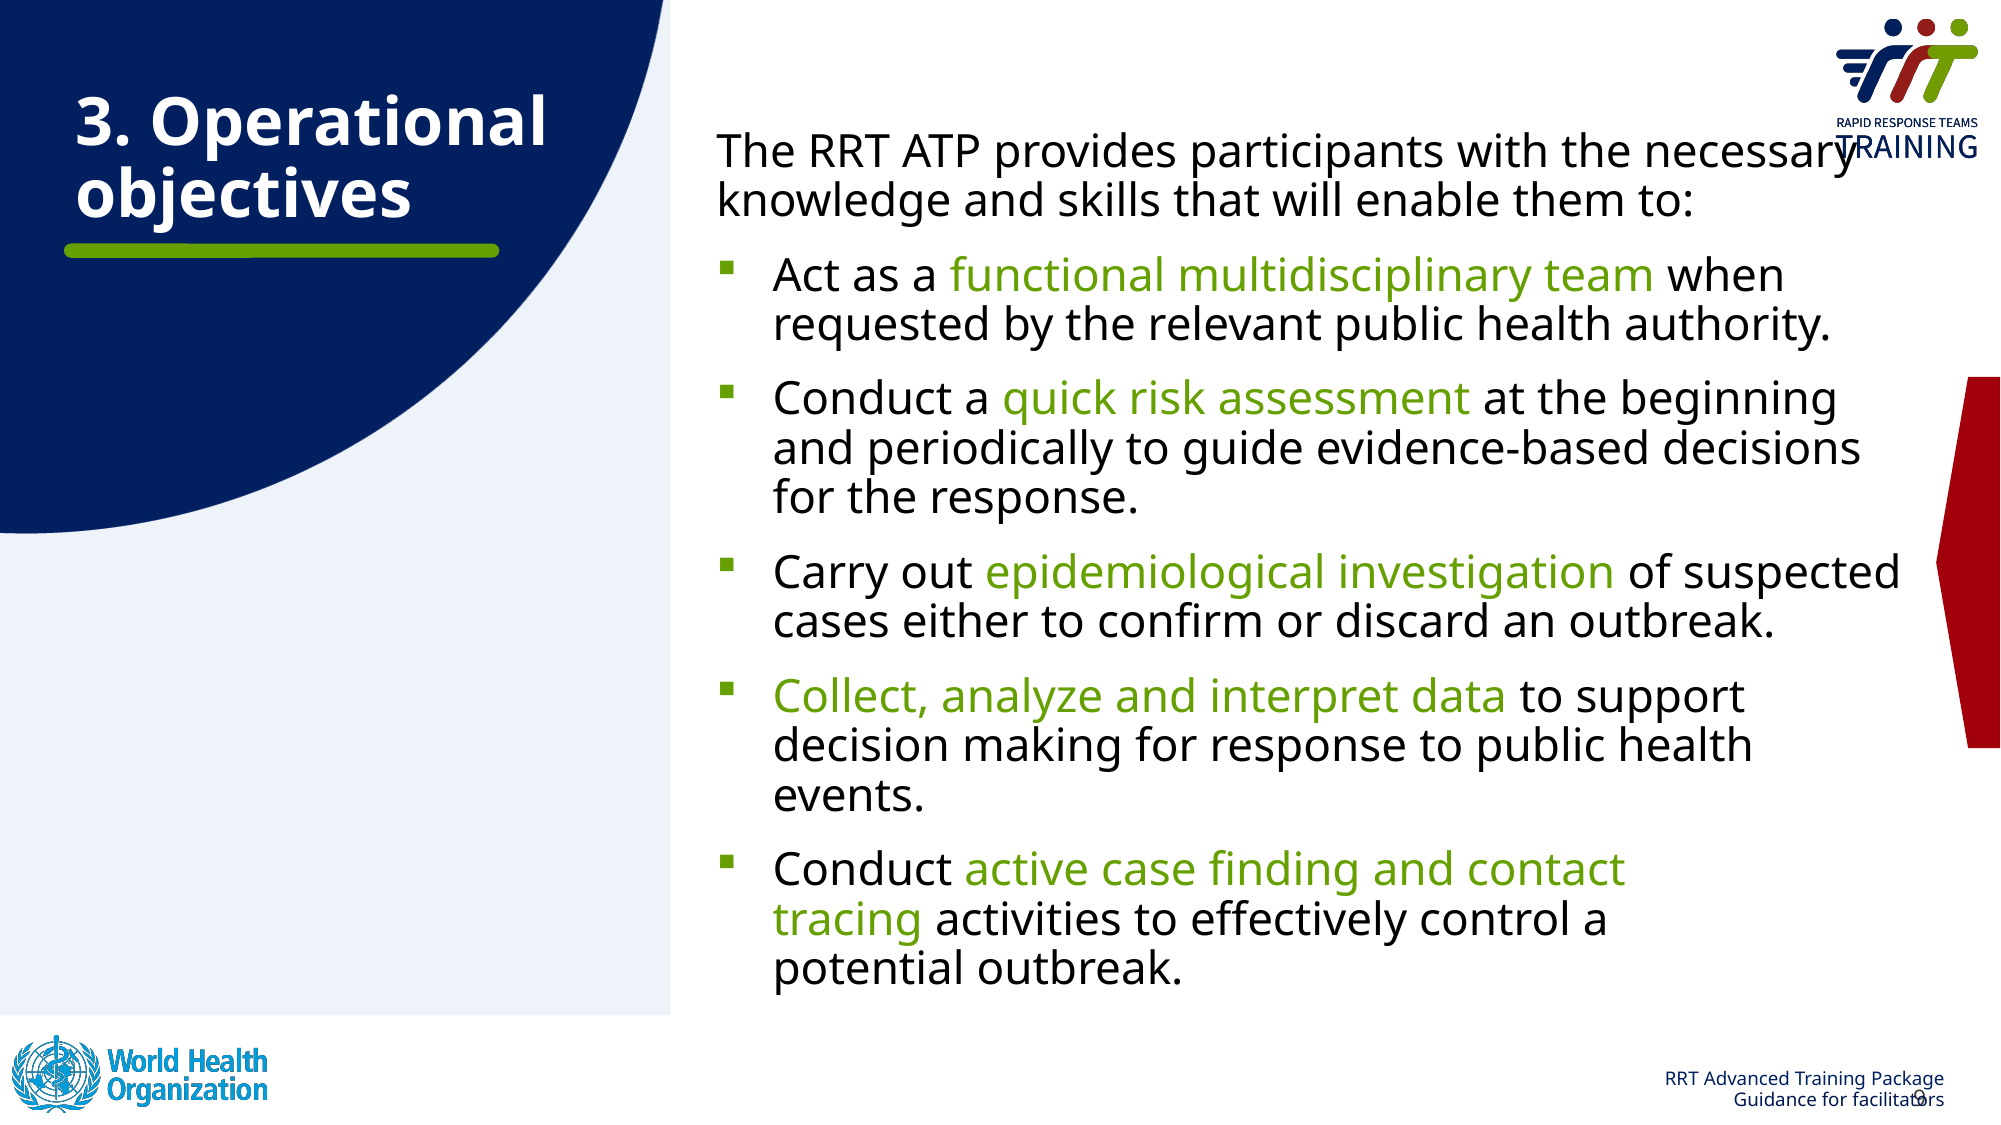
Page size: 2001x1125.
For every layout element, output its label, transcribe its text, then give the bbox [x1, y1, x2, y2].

picture [46, 1056, 54, 1062]
picture [59, 1035, 267, 1113]
title 3. Operational objectives [67, 81, 604, 240]
picture [24, 1054, 36, 1087]
picture [34, 1054, 43, 1078]
picture [12, 1035, 54, 1068]
list The RRT ATP provides participants with the necessary knowledge and skills that will enable them to: Act as a functional multidisciplinary team when requested by the relevant public health authority. Conduct a quick risk assessment at the beginning and periodically to guide evidence-based decisions for the response. Carry out epidemiological investigation of suspected cases either to confirm or discard an outbreak. Collect, analyze and interpret data to support decision making for response to public health events. Conduct active case finding and contact tracing activities to effectively control a potential outbreak. [708, 176, 1917, 946]
picture [30, 1083, 37, 1091]
picture [0, 0, 670, 538]
picture [40, 1062, 47, 1070]
picture [1835, 19, 1978, 167]
picture [12, 1083, 48, 1113]
picture [22, 1062, 26, 1077]
picture [71, 1053, 90, 1091]
picture [36, 1088, 78, 1105]
picture [50, 1108, 62, 1113]
